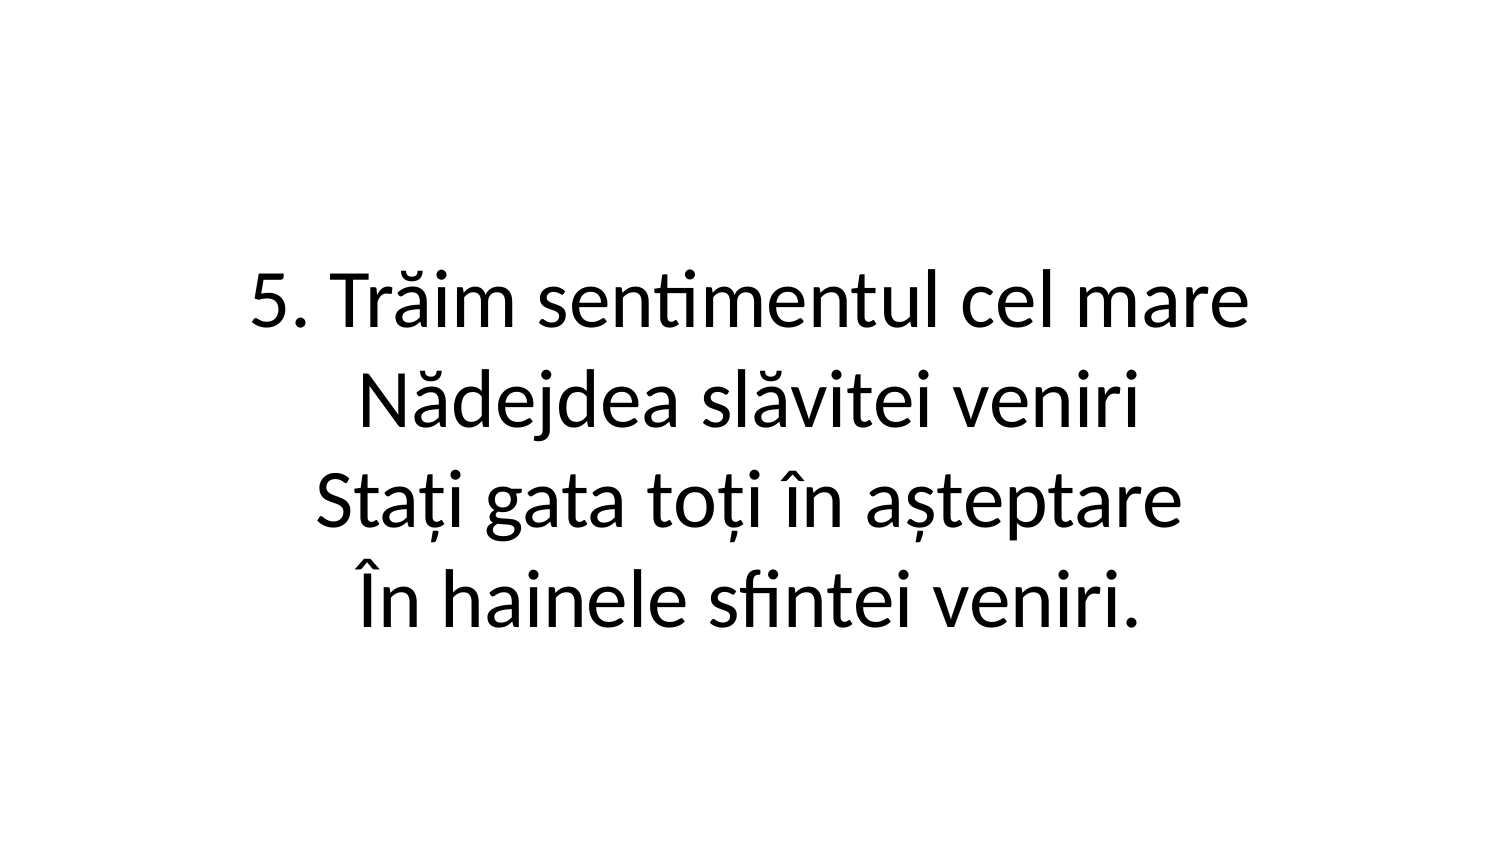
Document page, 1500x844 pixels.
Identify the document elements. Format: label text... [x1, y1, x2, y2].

text_box 5. Trăim sentimentul cel mare Nădejdea slăvitei veniri Stați gata toți în așteptare În hainele sfintei veniri. [233, 192, 1267, 652]
